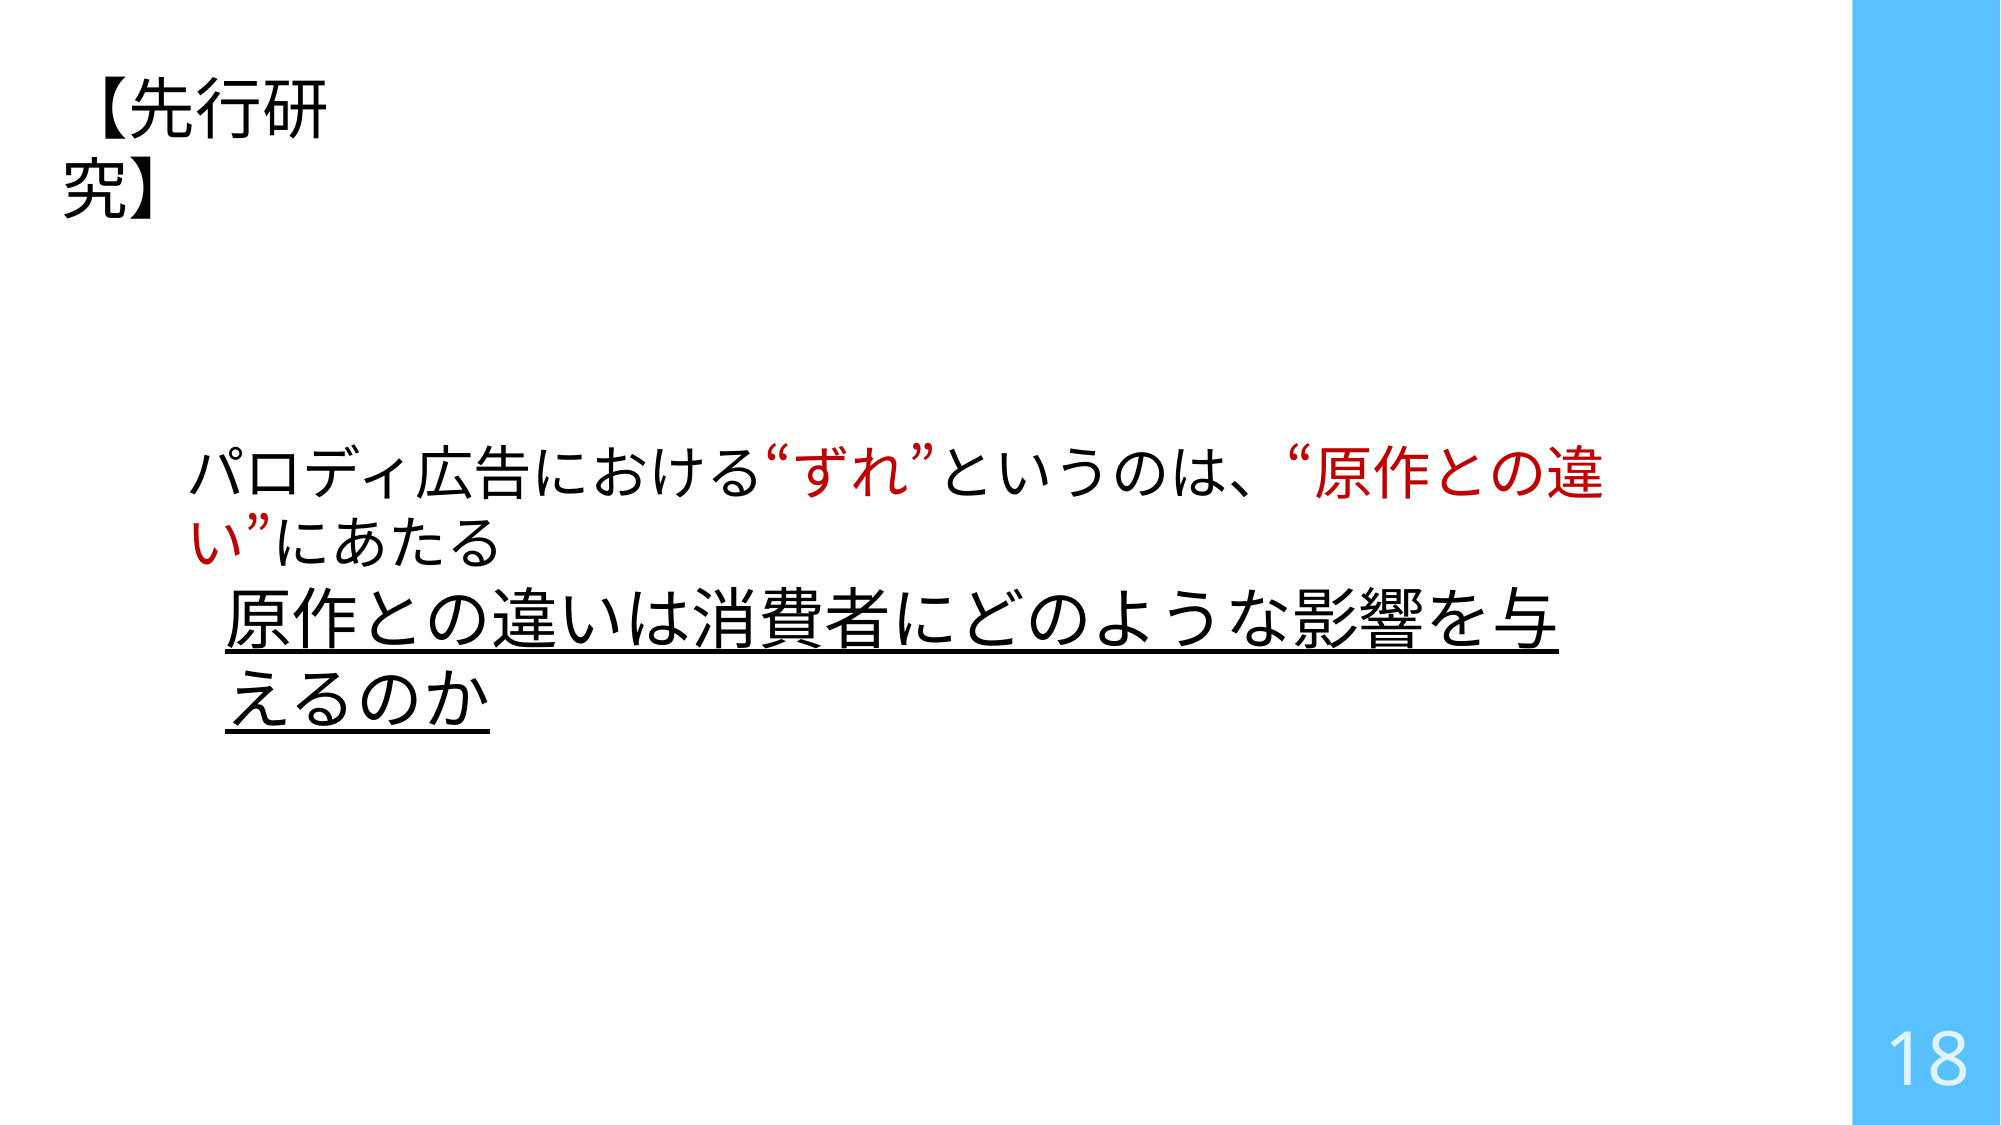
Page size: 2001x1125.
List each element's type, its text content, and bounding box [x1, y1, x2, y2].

slide_number 18 [1852, 1012, 2000, 1110]
text_box 【先行研究】 [47, 59, 444, 235]
text_box パロディ広告における“ずれ”というのは、“原作との違い”にあたる [171, 429, 1657, 584]
text_box 原作との違いは消費者にどのような影響を与えるのか [210, 569, 1619, 745]
